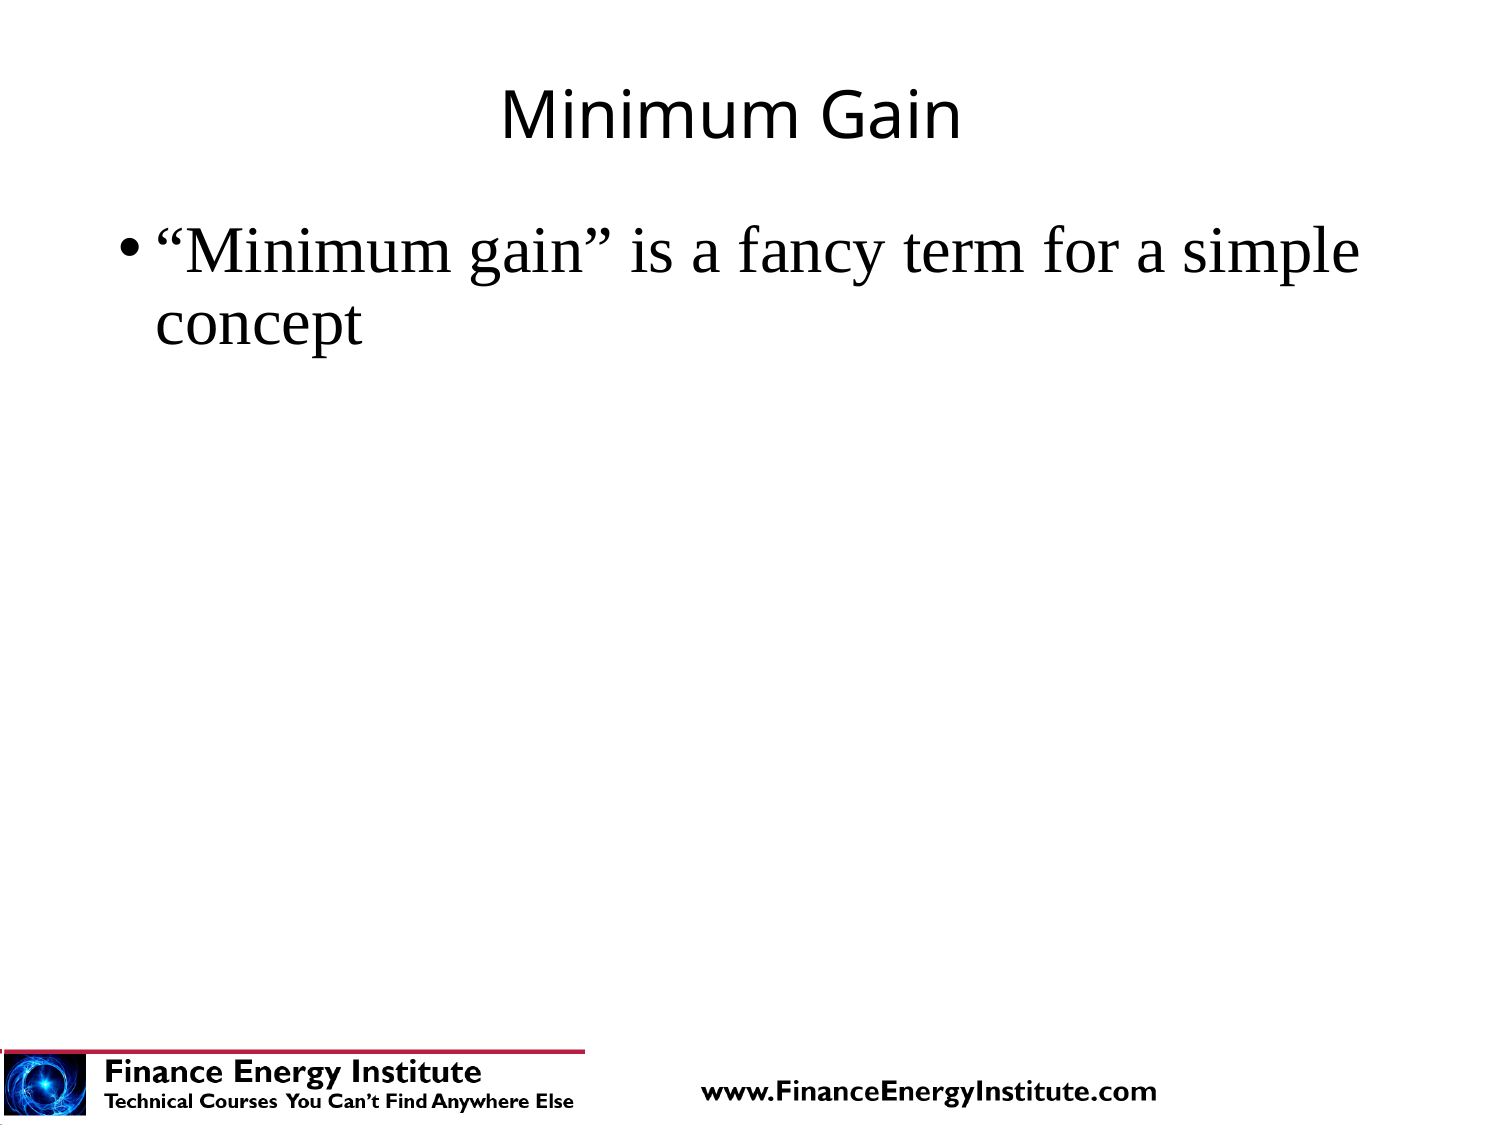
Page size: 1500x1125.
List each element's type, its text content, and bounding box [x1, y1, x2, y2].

picture [696, 1074, 1166, 1112]
title Minimum Gain [103, 59, 1361, 174]
list “Minimum gain” is a fancy term for a simple concept [103, 207, 1400, 1014]
picture [0, 1042, 585, 1125]
